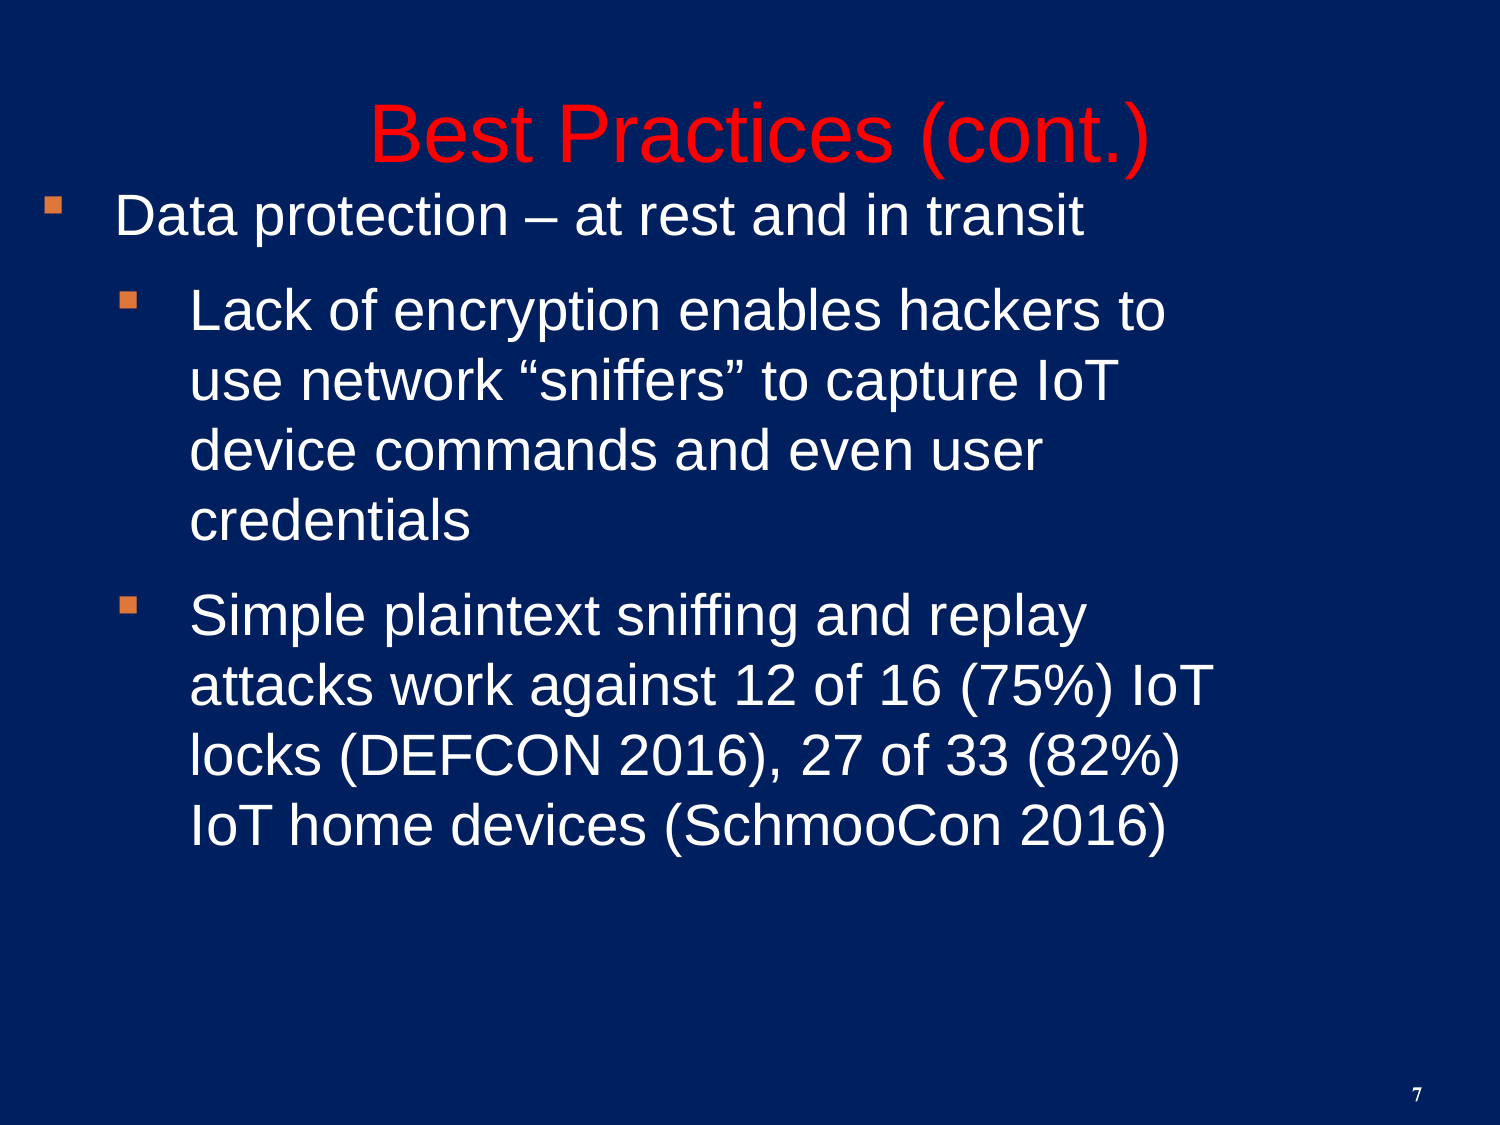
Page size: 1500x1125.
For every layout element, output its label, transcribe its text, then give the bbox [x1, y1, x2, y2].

title Best Practices (cont.) [44, 53, 1456, 267]
text_box [1412, 1087, 1422, 1102]
text_box Data protection – at rest and in transit Lack of encryption enables hackers to use network “sniffers” to capture IoT device commands and even user credentials Simple plaintext sniffing and replay attacks work against 12 of 16 (75%) IoT locks (DEFCON 2016), 27 of 33 (82%) IoT home devices (SchmooCon 2016) [37, 177, 1226, 858]
